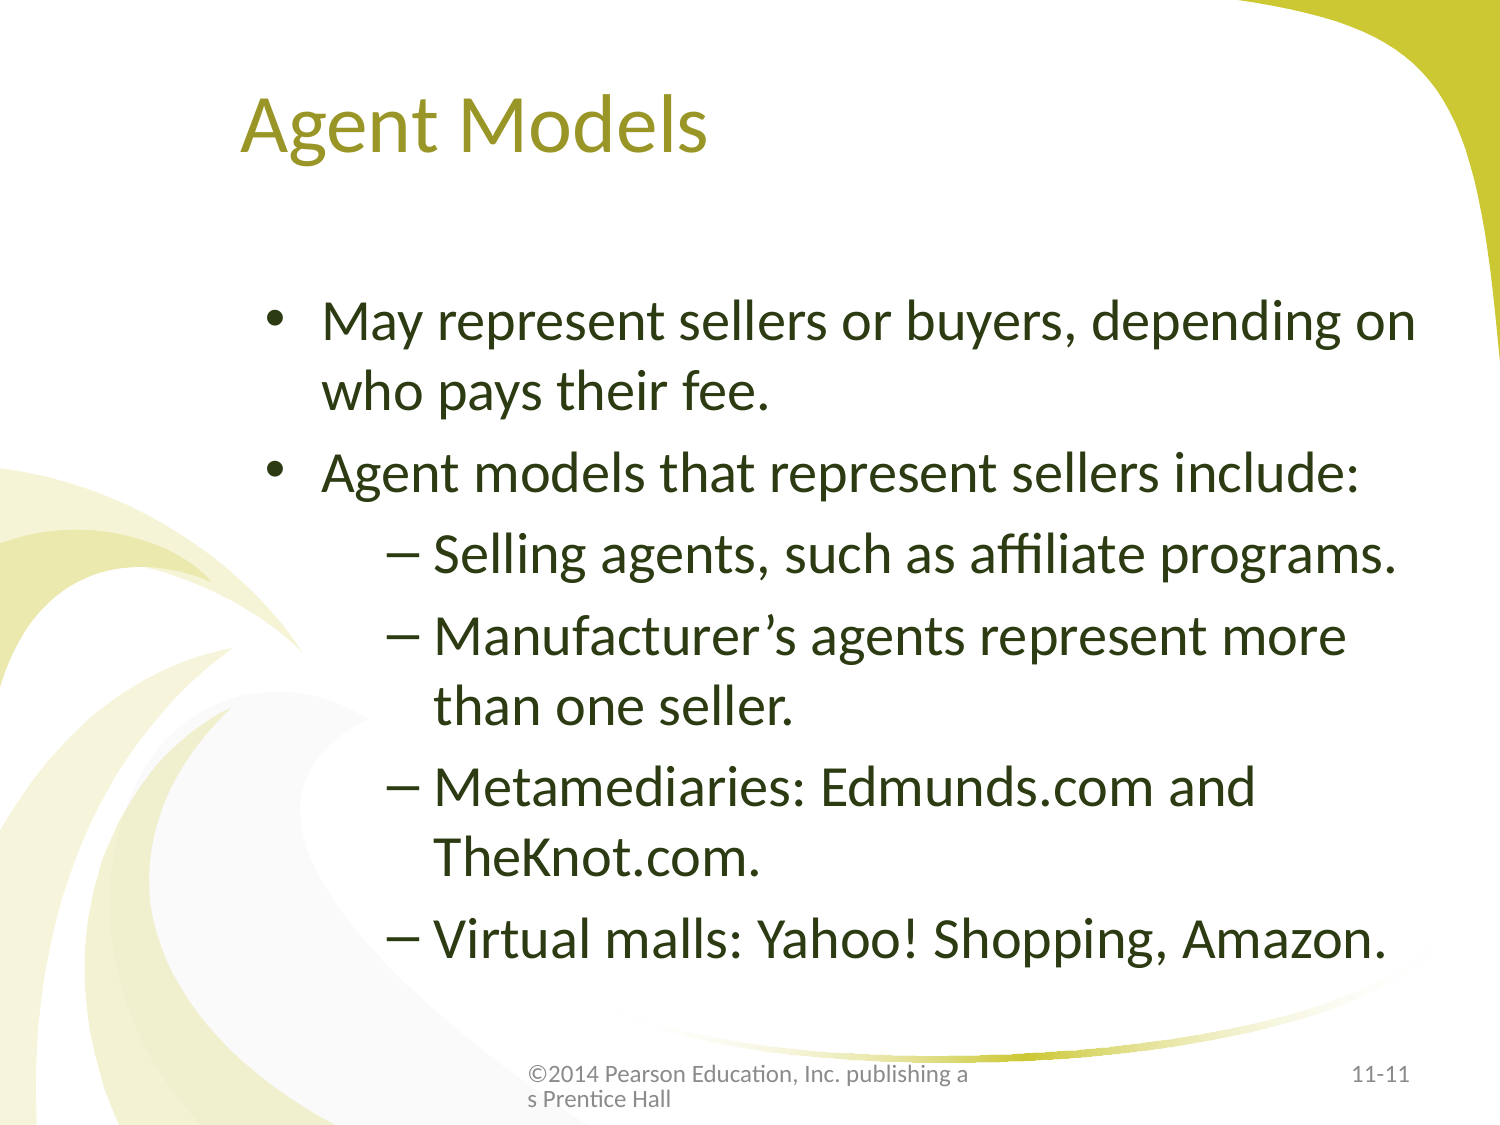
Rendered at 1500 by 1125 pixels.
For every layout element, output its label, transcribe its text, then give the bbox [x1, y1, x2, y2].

list May represent sellers or buyers, depending on who pays their fee. Agent models that represent sellers include: Selling agents, such as affiliate programs. Manufacturer’s agents represent more than one seller. Metamediaries: Edmunds.com and TheKnot.com. Virtual malls: Yahoo! Shopping, Amazon. [249, 275, 1438, 1013]
slide_number 11-11 [1074, 1042, 1425, 1103]
footer ©2014 Pearson Education, Inc. publishing as Prentice Hall [512, 1042, 988, 1103]
title Agent Models [225, 50, 1463, 188]
